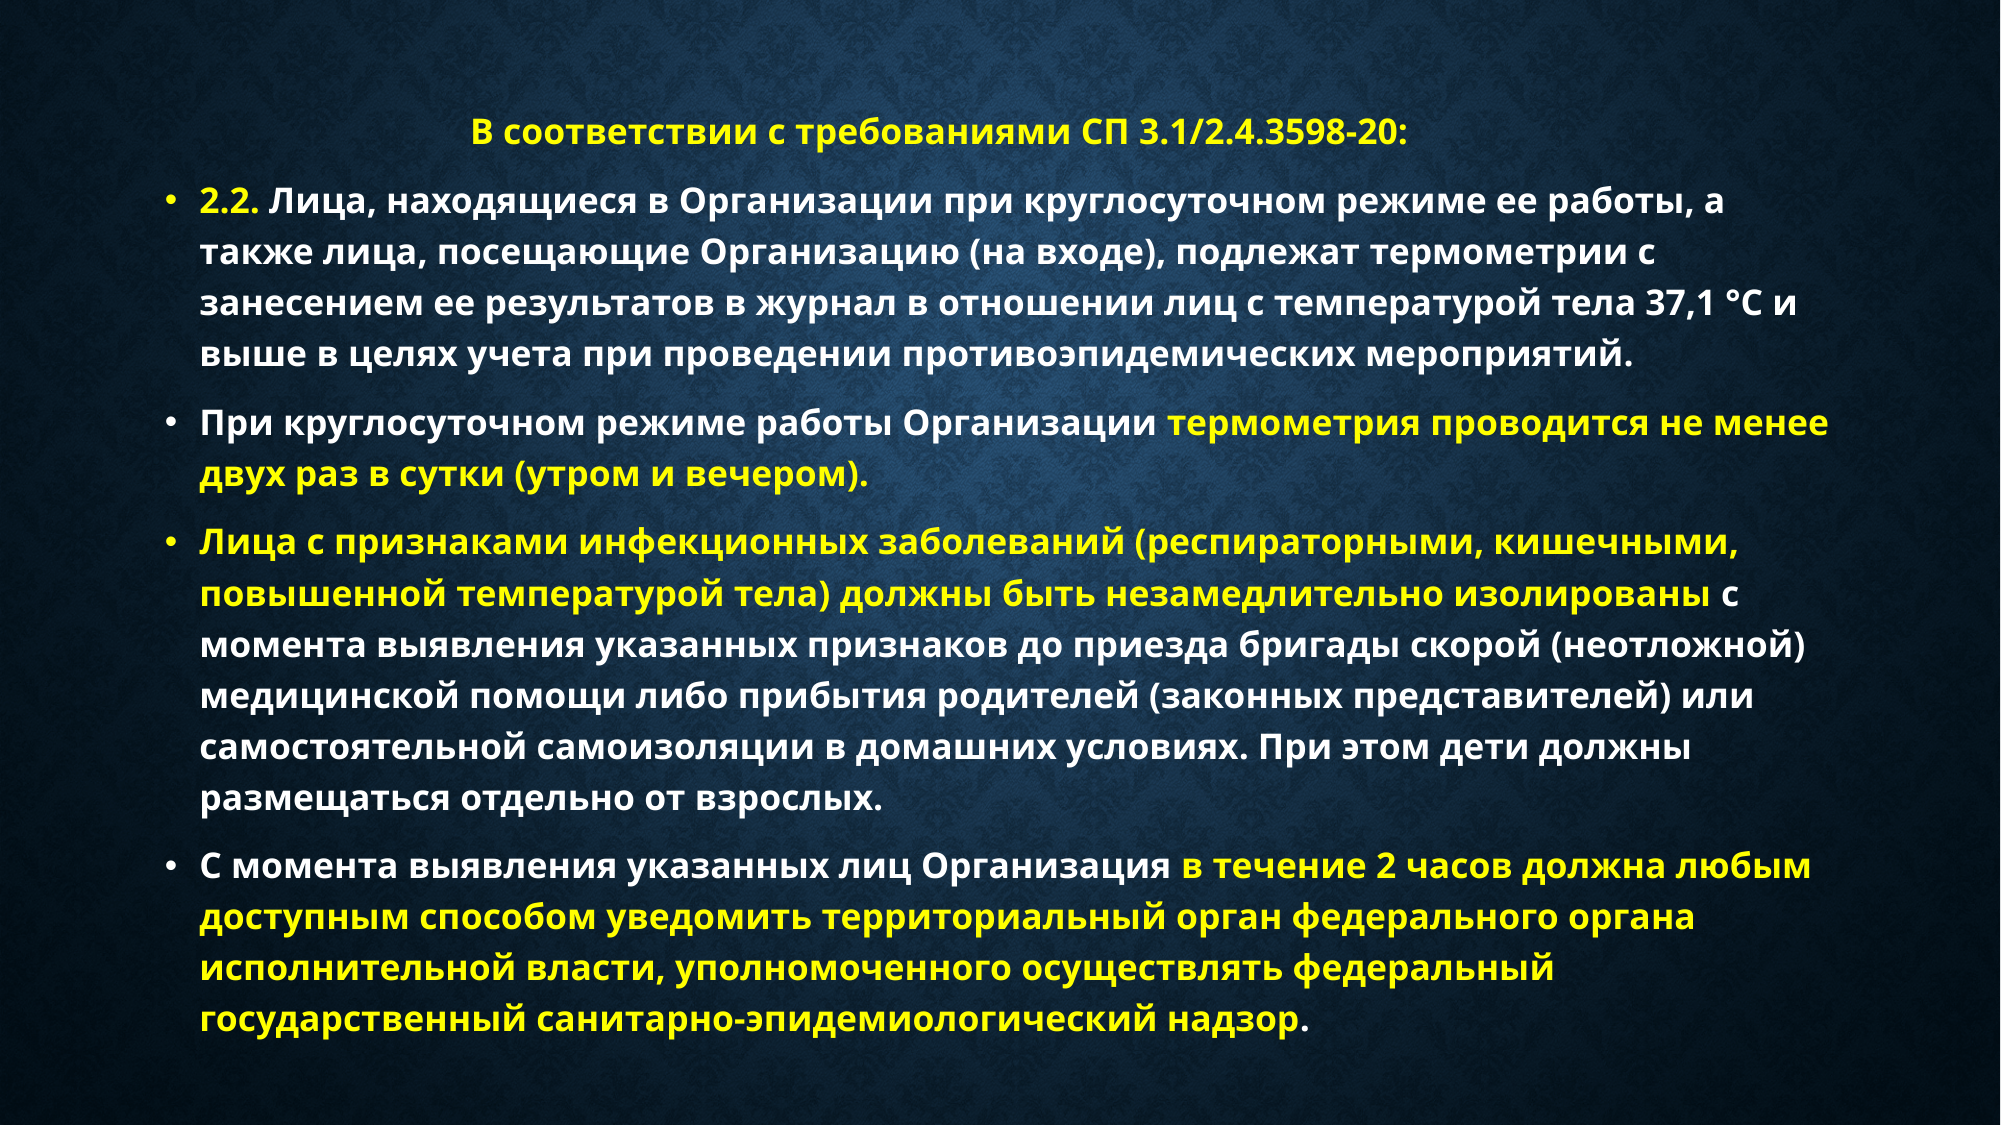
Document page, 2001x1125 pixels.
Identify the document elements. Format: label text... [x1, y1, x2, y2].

list В соответствии с требованиями СП 3.1/2.4.3598-20: 2.2. Лица, находящиеся в Организации при круглосуточном режиме ее работы, а также лица, посещающие Организацию (на входе), подлежат термометрии с занесением ее результатов в журнал в отношении лиц с температурой тела 37,1 °C и выше в целях учета при проведении противоэпидемических мероприятий. При круглосуточном режиме работы Организации термометрия проводится не менее двух раз в сутки (утром и вечером). Лица с признаками инфекционных заболеваний (респираторными, кишечными, повышенной температурой тела) должны быть незамедлительно изолированы с момента выявления указанных признаков до приезда бригады скорой (неотложной) медицинской помощи либо прибытия родителей (законных представителей) или самостоятельной самоизоляции в домашних условиях. При этом дети должны размещаться отдельно от взрослых. С момента выявления указанных лиц Организация в течение 2 часов должна любым доступным способом уведомить территориальный орган федерального органа исполнительной власти, уполномоченного осуществлять федеральный государственный санитарно-эпидемиологический надзор. [149, 93, 1849, 1050]
